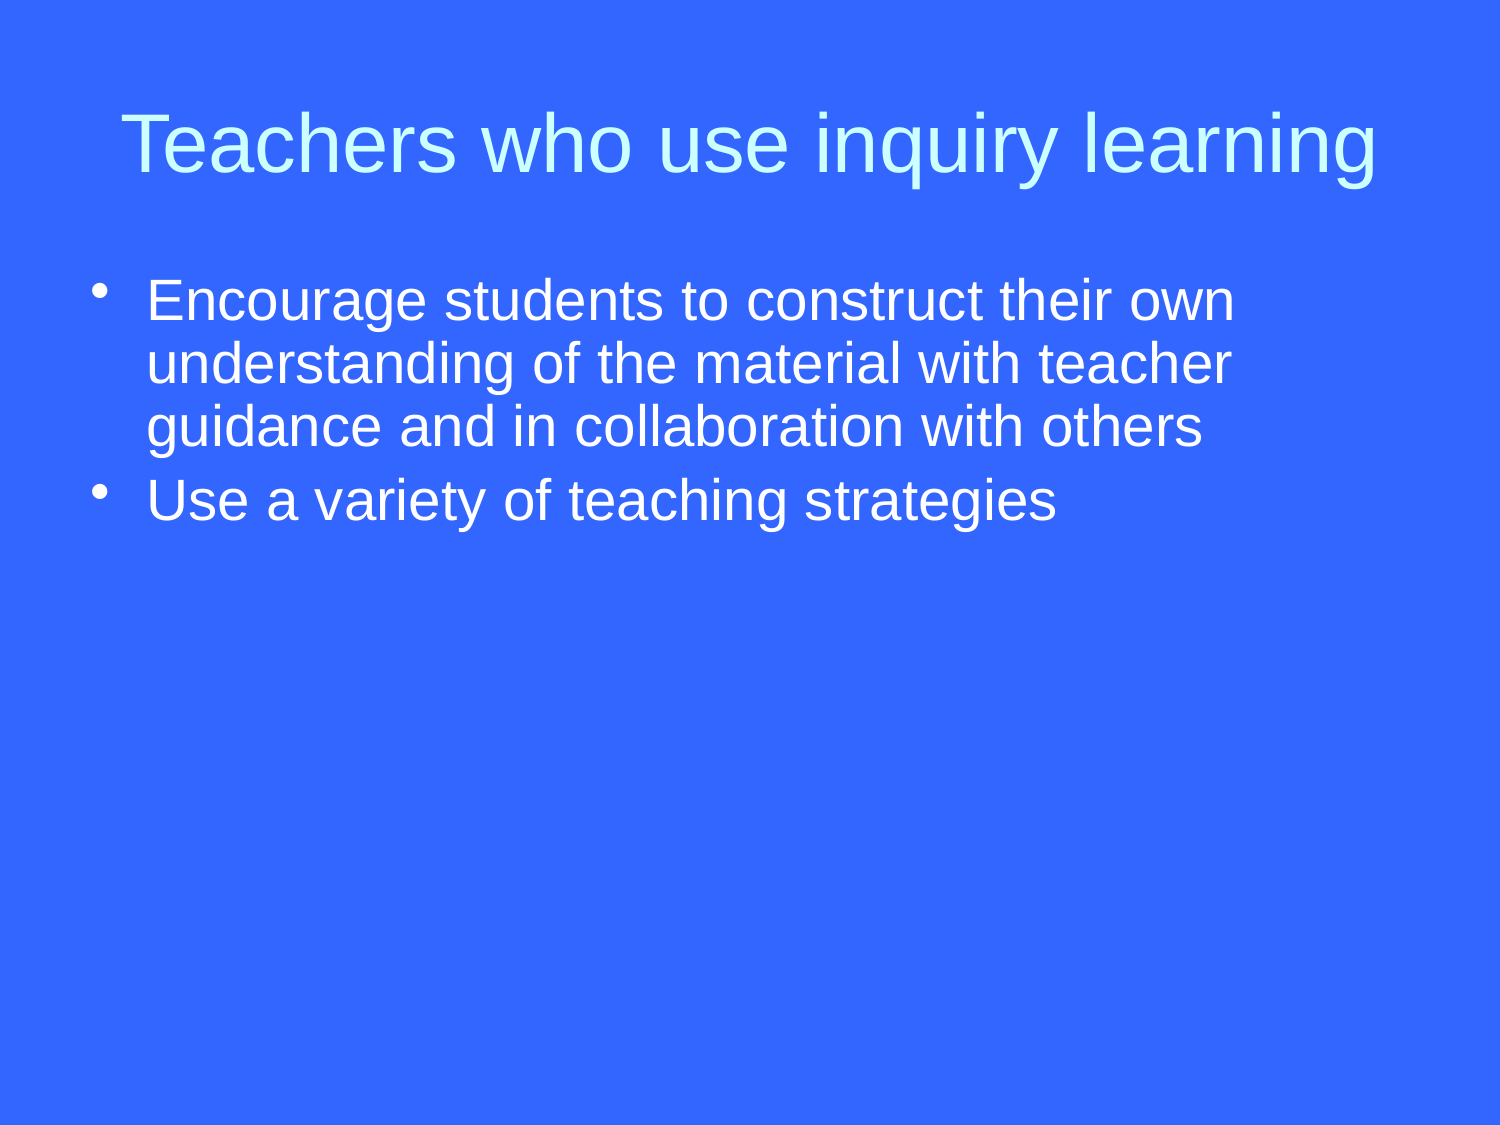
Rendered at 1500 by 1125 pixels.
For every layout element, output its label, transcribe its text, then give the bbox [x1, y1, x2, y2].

list Encourage students to construct their own understanding of the material with teacher guidance and in collaboration with others Use a variety of teaching strategies [74, 262, 1426, 1006]
title Teachers who use inquiry learning [74, 44, 1426, 233]
